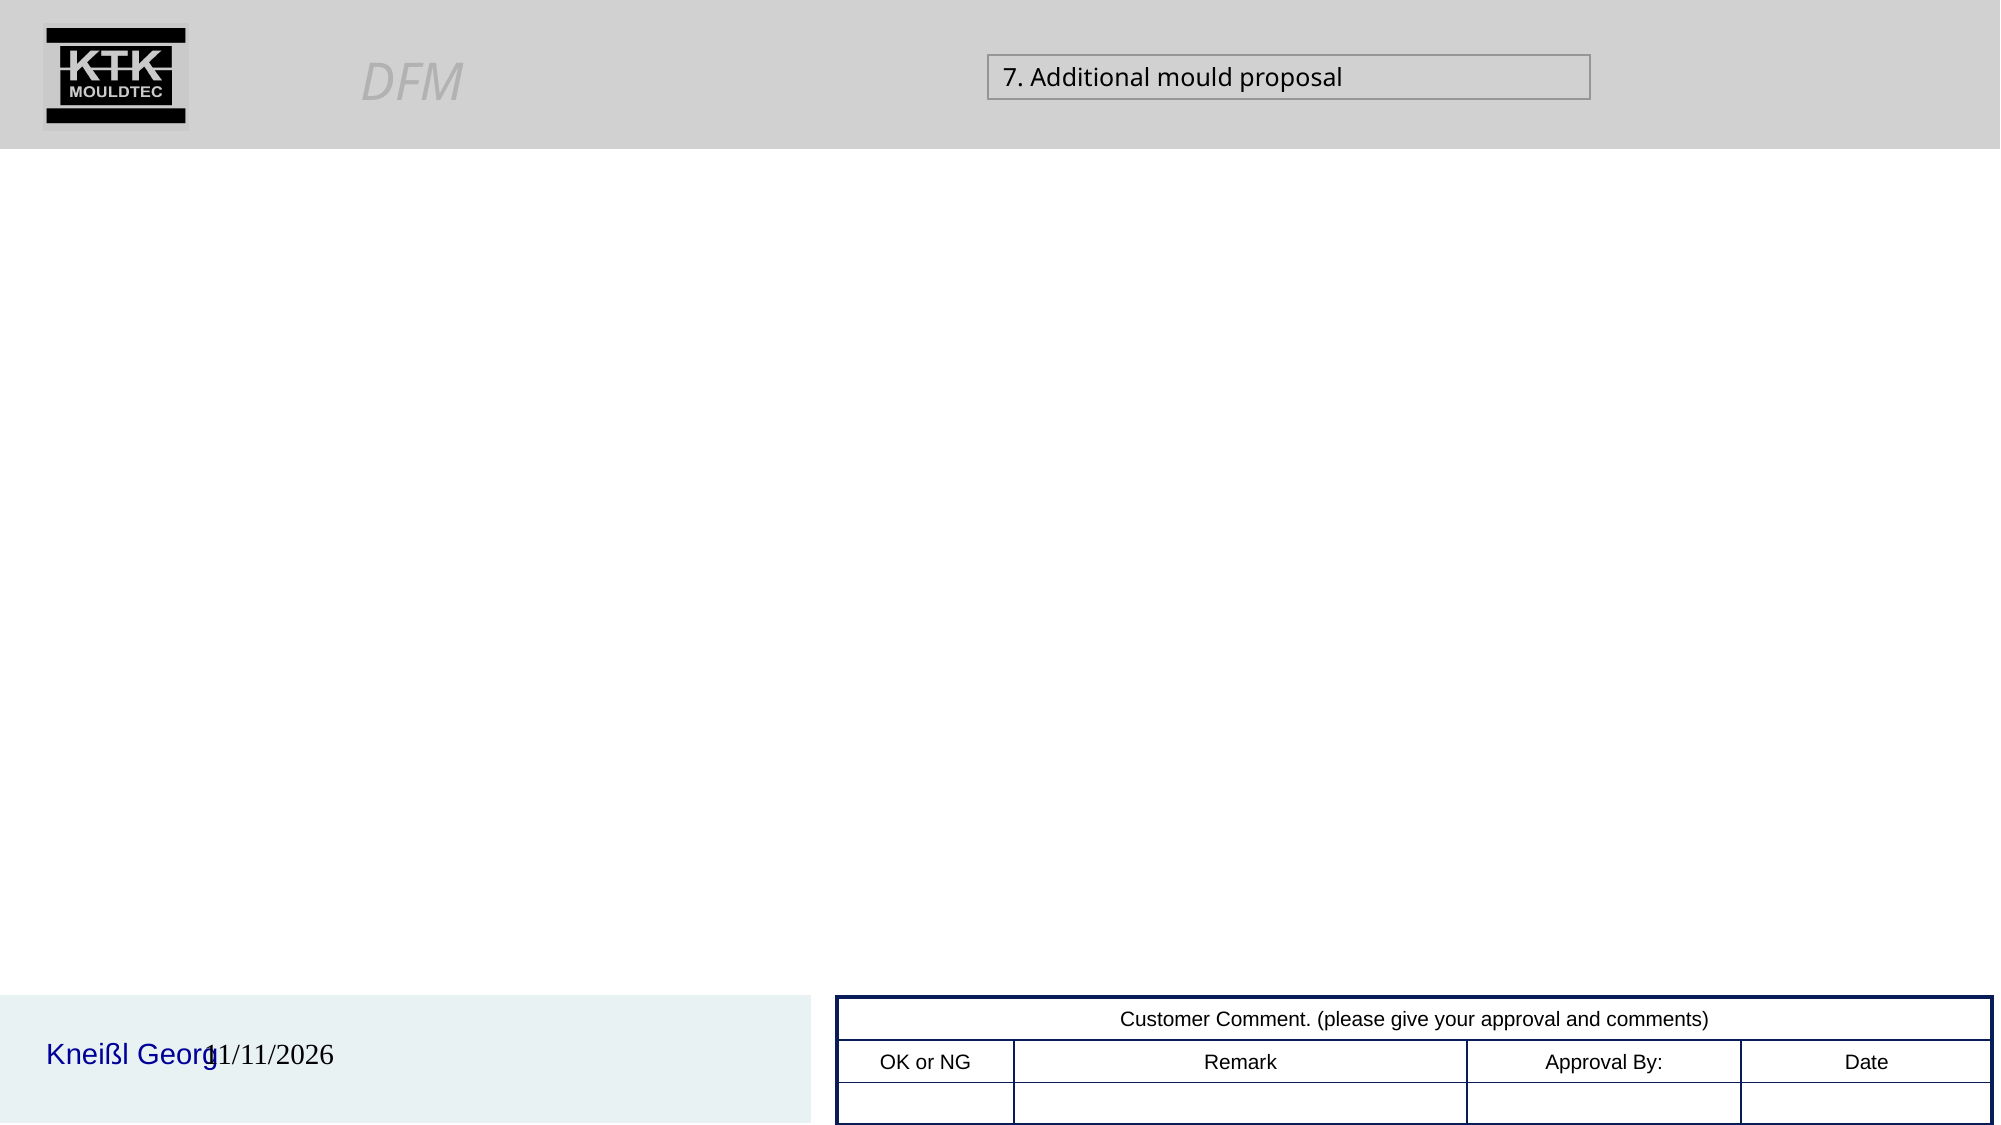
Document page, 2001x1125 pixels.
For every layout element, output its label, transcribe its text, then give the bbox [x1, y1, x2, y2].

text_box 7. Additional mould proposal [988, 54, 1591, 100]
slide_number [188, 1027, 433, 1106]
